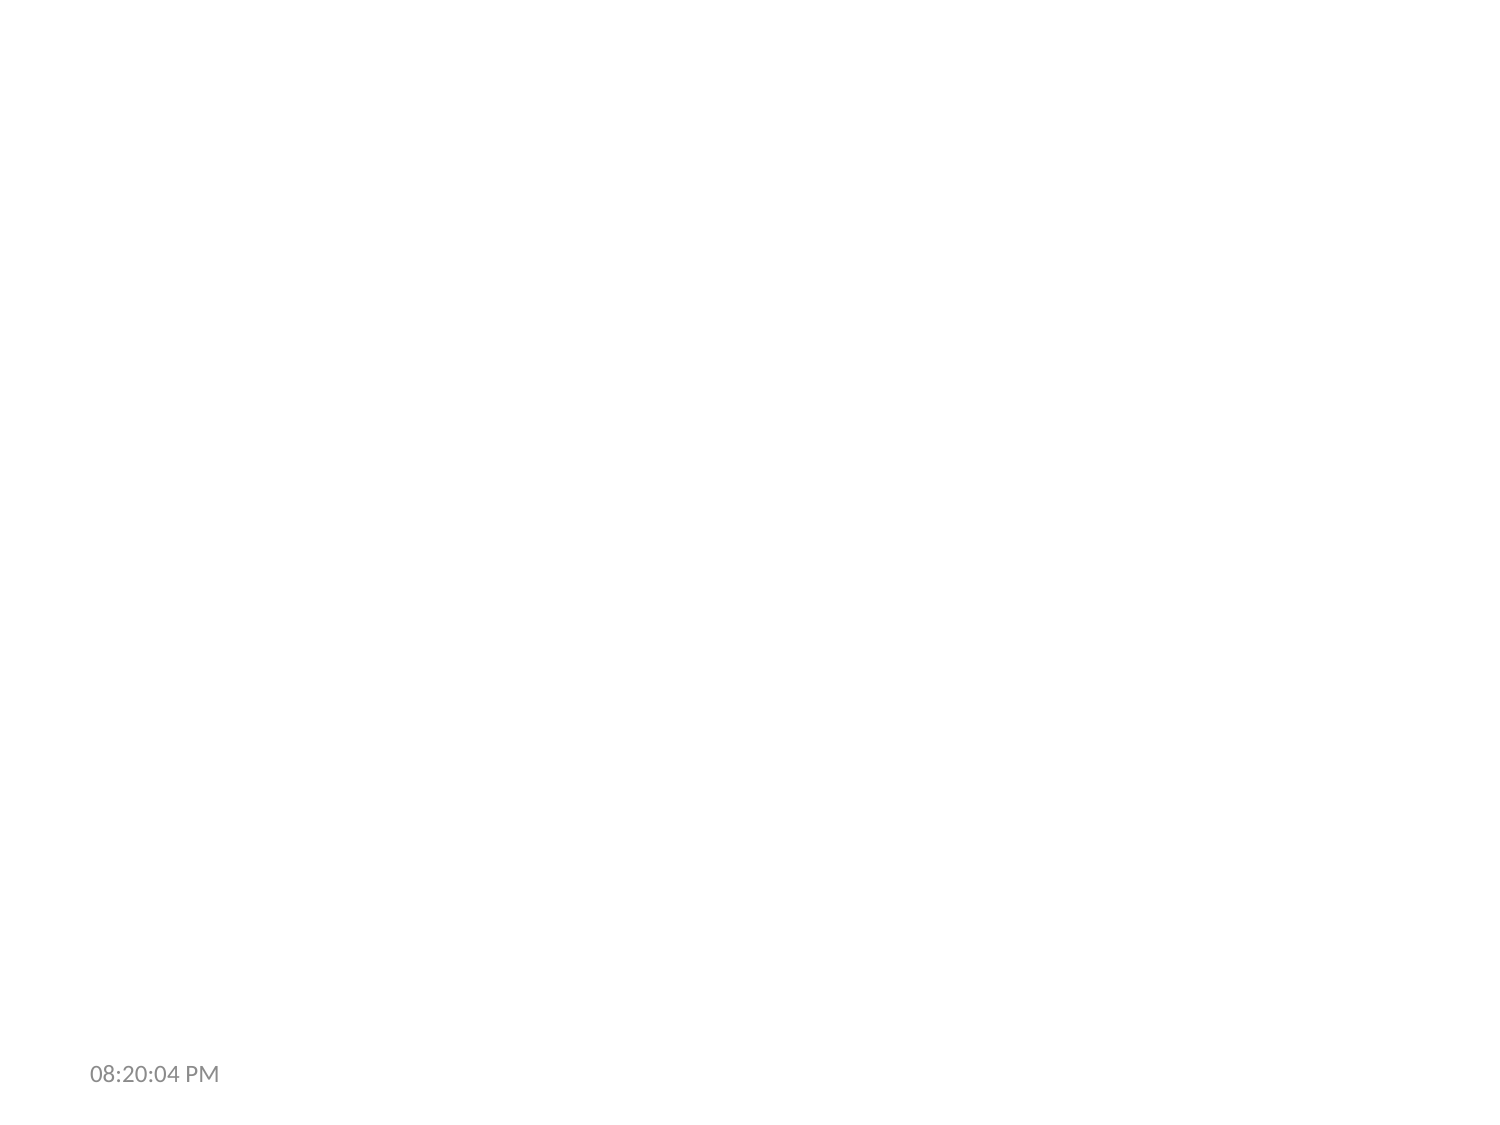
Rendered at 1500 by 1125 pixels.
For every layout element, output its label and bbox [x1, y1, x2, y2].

slide_number [75, 1042, 425, 1103]
